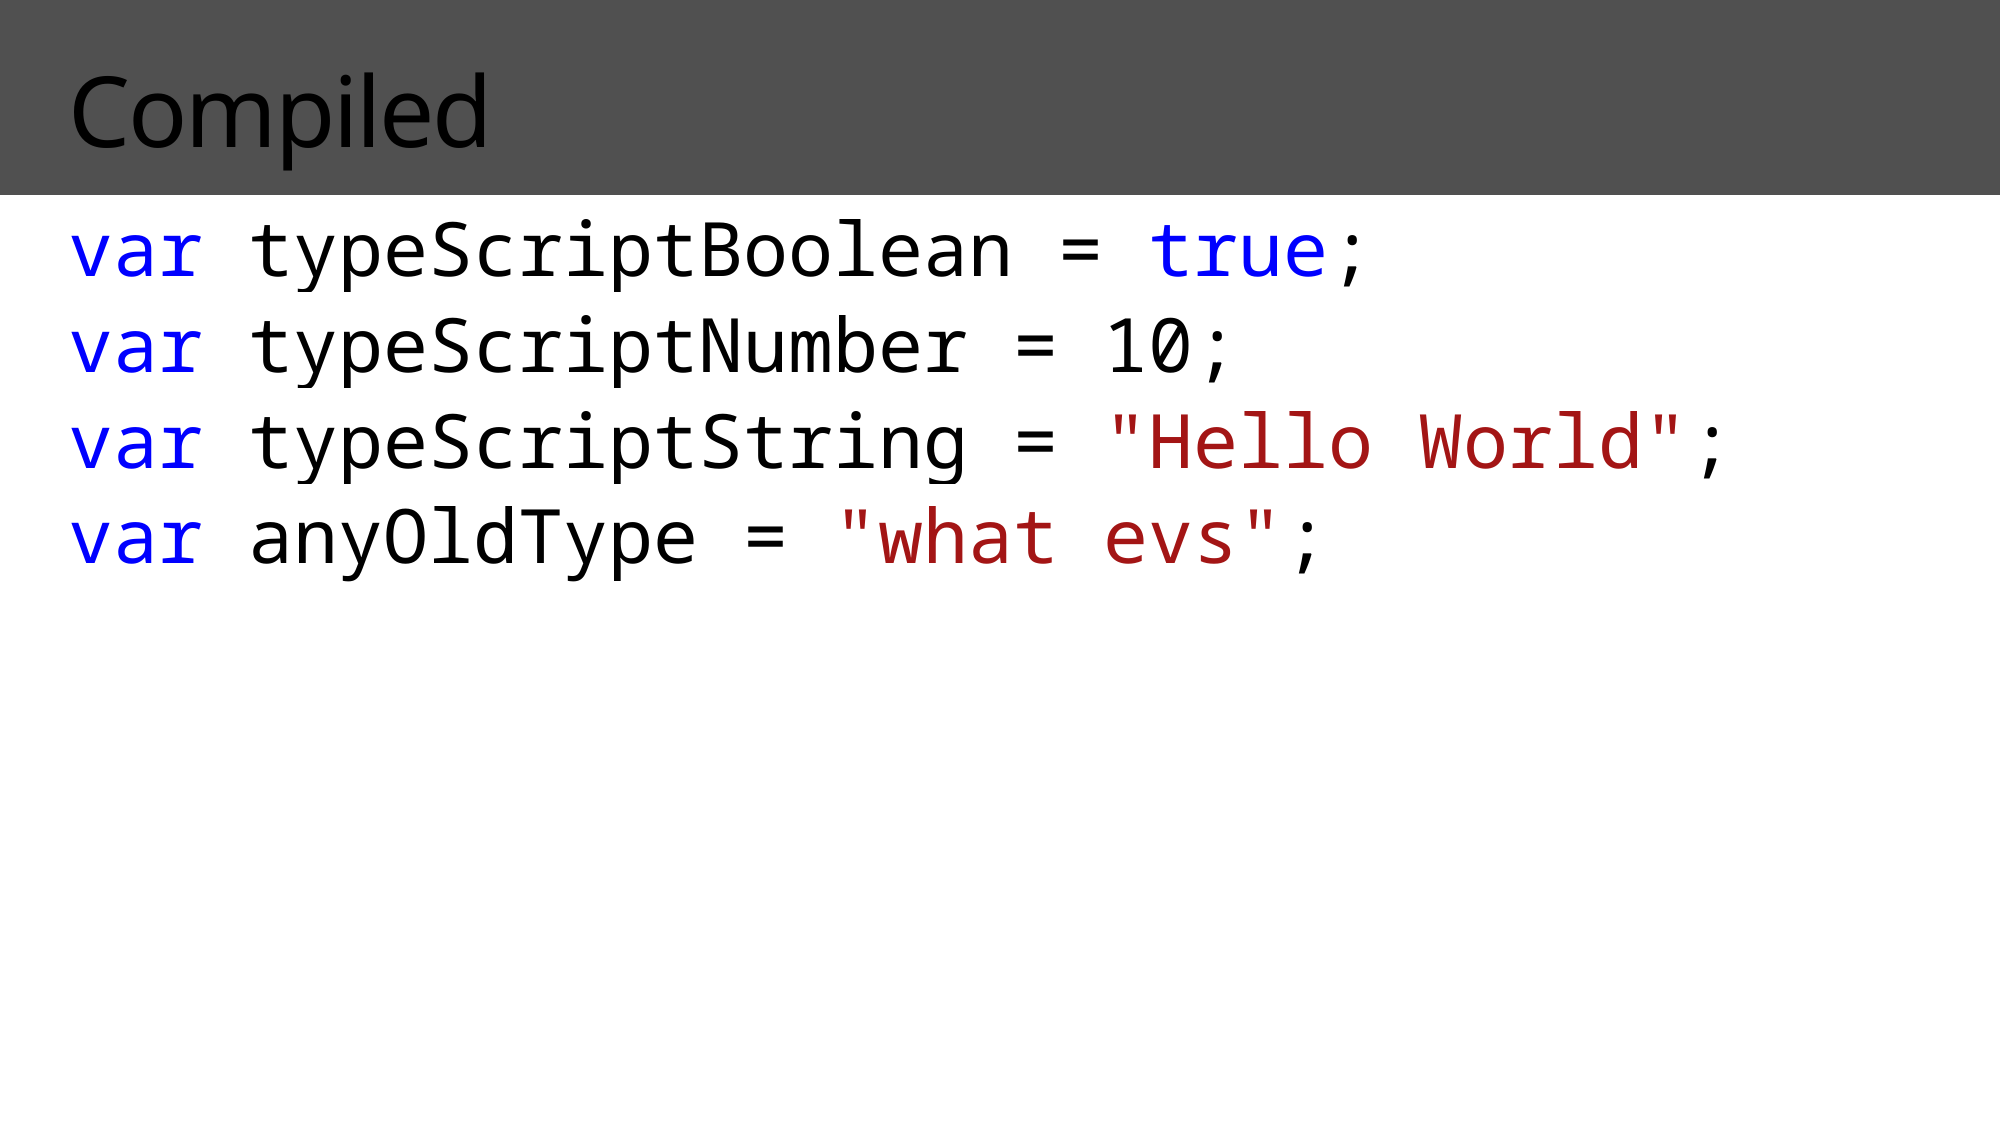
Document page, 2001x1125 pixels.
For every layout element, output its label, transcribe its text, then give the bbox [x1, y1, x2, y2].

title Compiled [44, 47, 1957, 196]
list var typeScriptBoolean = true; var typeScriptNumber = 10; var typeScriptString = "Hello World"; var anyOldType = "what evs"; [44, 196, 1956, 609]
